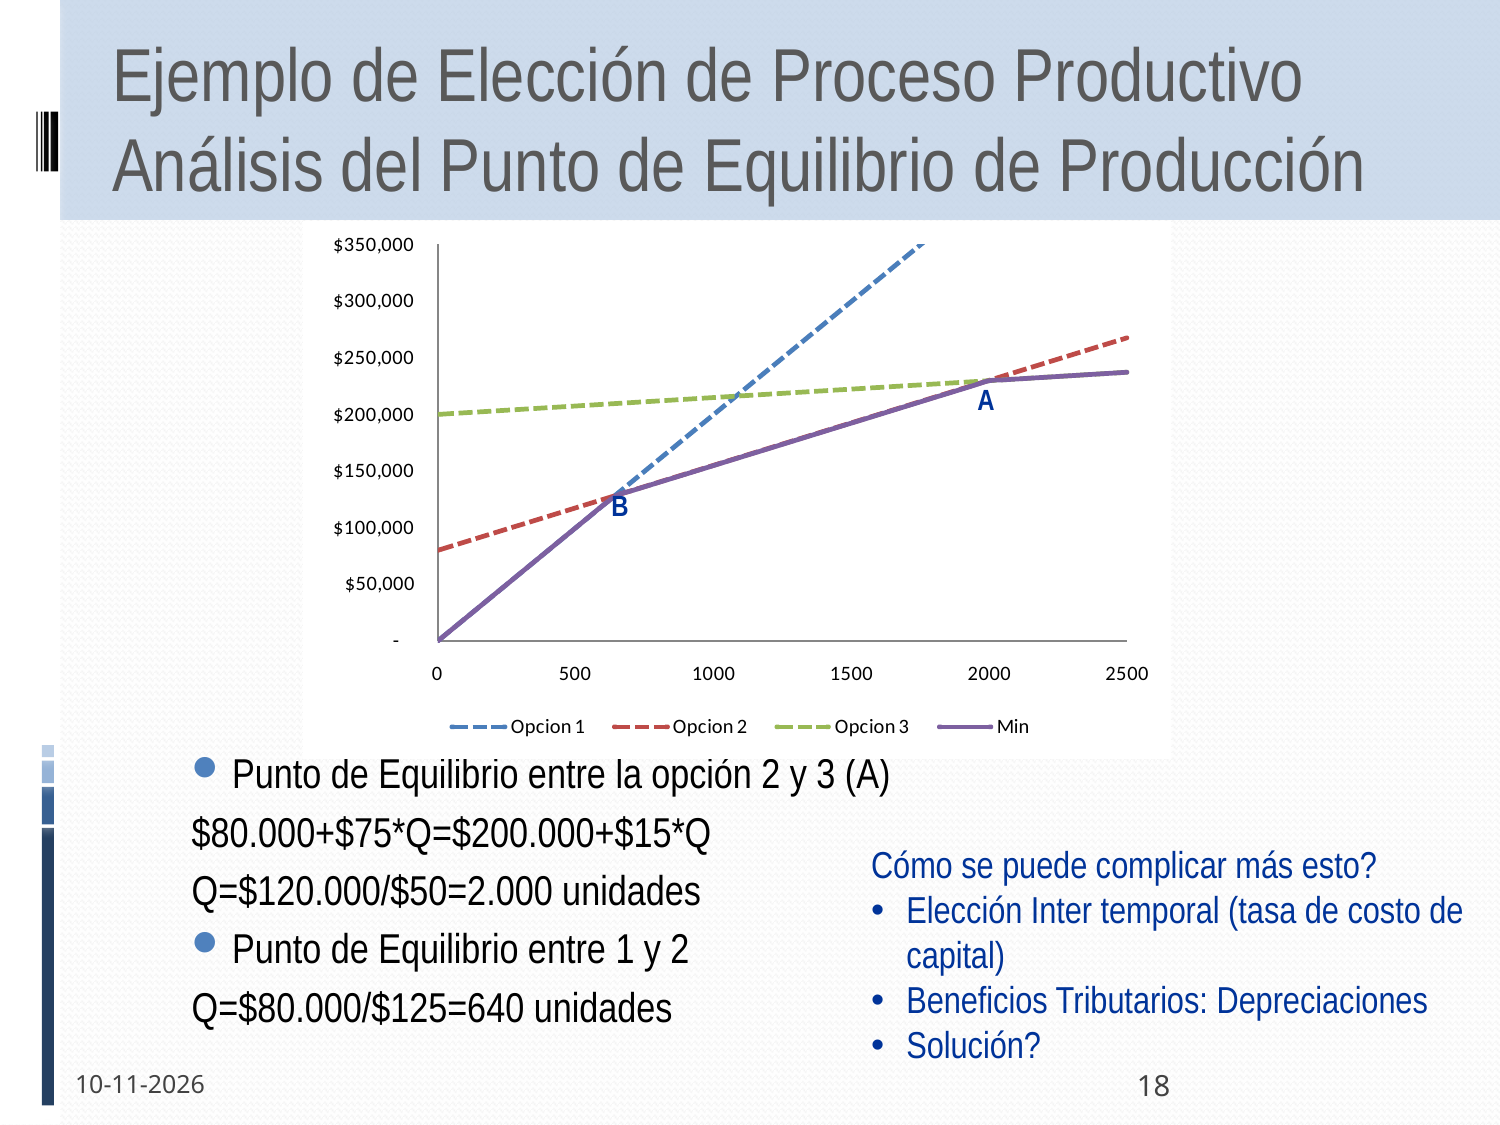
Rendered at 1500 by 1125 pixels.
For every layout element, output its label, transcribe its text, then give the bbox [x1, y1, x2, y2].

title Ejemplo de Elección de Proceso Productivo Análisis del Punto de Equilibrio de Producción [111, 18, 1436, 207]
slide_number 18 [1045, 1074, 1171, 1107]
text_box Cómo se puede complicar más esto? Elección Inter temporal (tasa de costo de capital) Beneficios Tributarios: Depreciaciones Solución? [856, 834, 1500, 1074]
picture [300, 219, 1172, 760]
list Punto de Equilibrio entre la opción 2 y 3 (A) $80.000+$75*Q=$200.000+$15*Q Q=$120.000/$50=2.000 unidades Punto de Equilibrio entre 1 y 2 Q=$80.000/$125=640 unidades [111, 739, 1436, 1038]
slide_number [75, 1042, 243, 1103]
